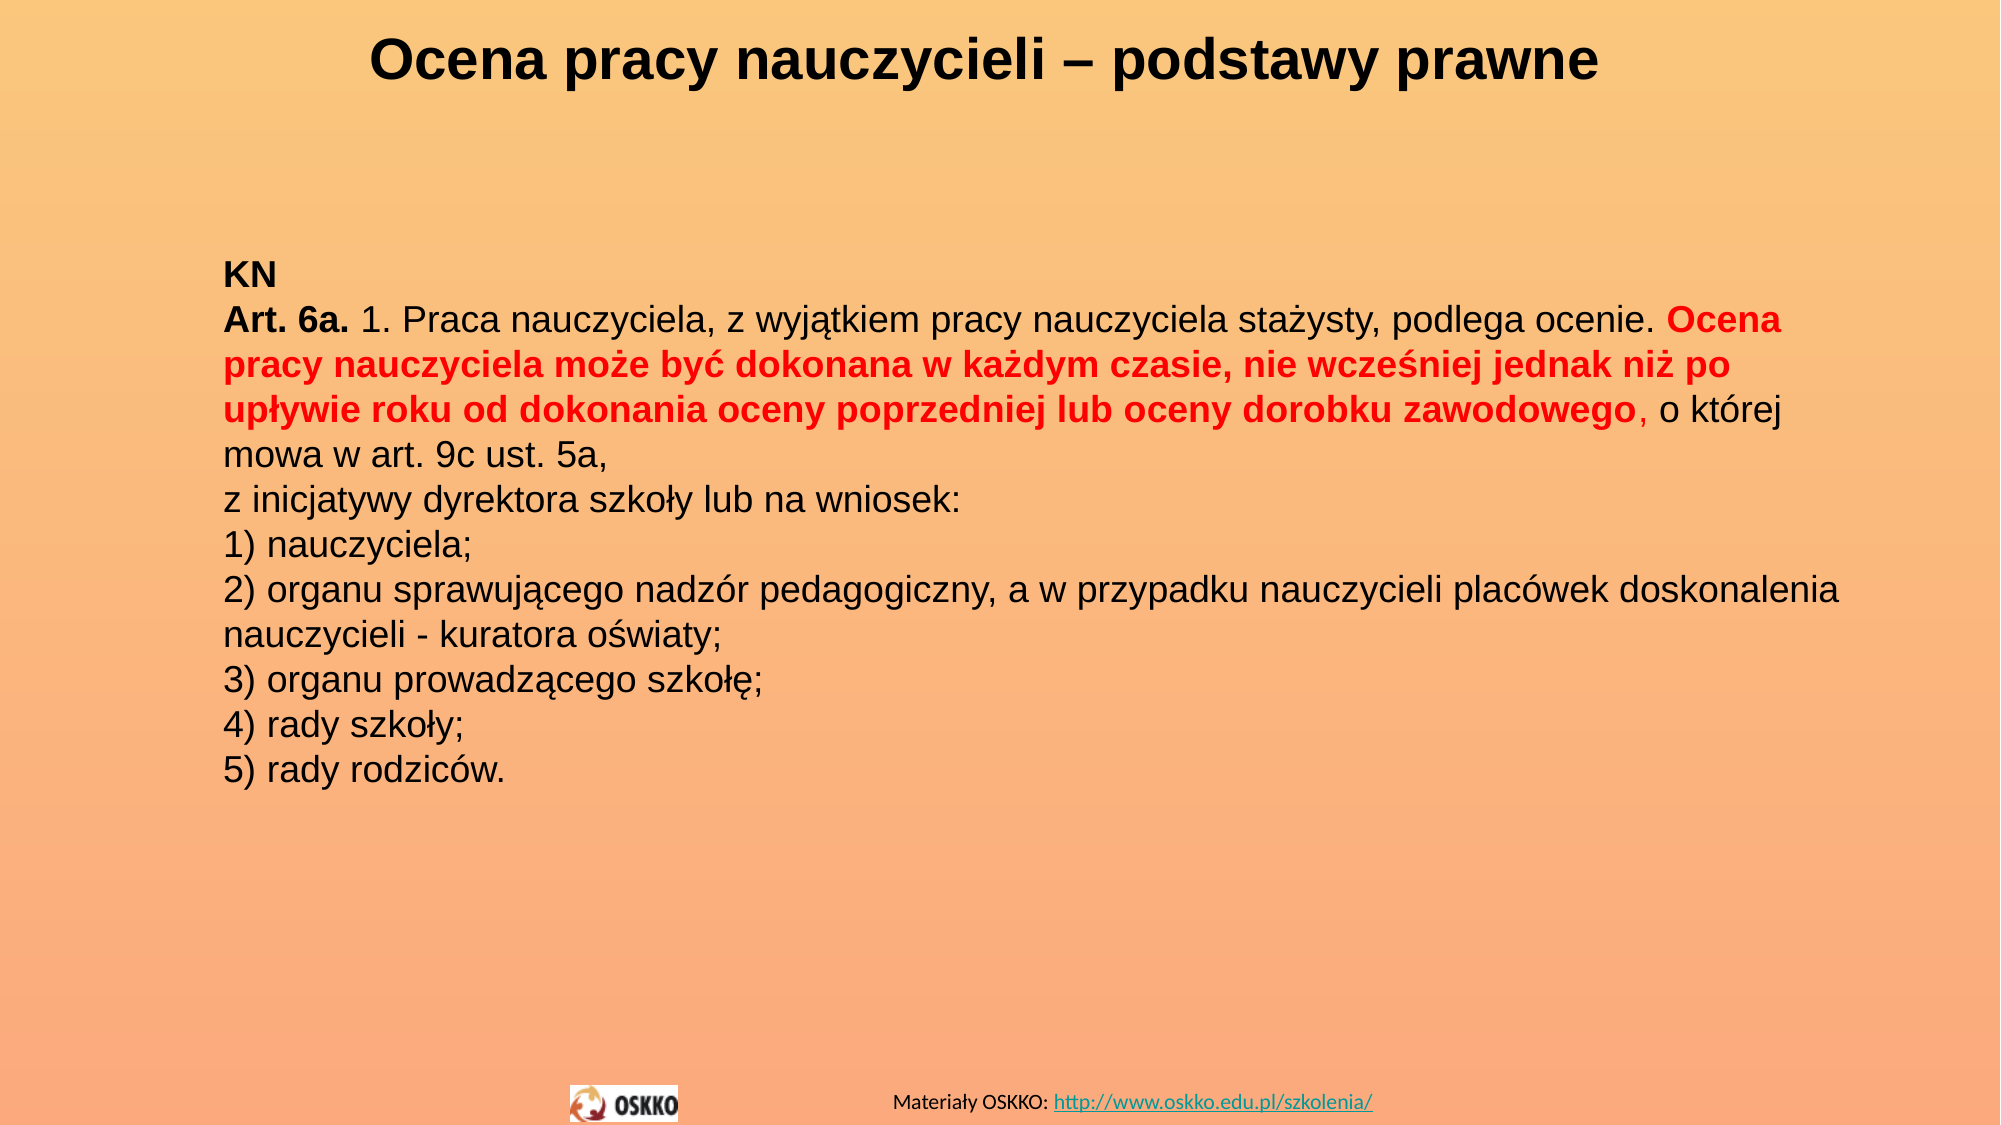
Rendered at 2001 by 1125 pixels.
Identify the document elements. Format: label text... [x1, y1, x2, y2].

text_box Ocena pracy nauczycieli – podstawy prawne [249, 13, 1721, 144]
text_box Materiały OSKKO: http://www.oskko.edu.pl/szkolenia/ [493, 1080, 1788, 1122]
text_box KN Art. 6a. 1. Praca nauczyciela, z wyjątkiem pracy nauczyciela stażysty, podlega ocenie. Ocena pracy nauczyciela może być dokonana w każdym czasie, nie wcześniej jednak niż po upływie roku od dokonania oceny poprzedniej lub oceny dorobku zawodowego, o której mowa w art. 9c ust. 5a, z inicjatywy dyrektora szkoły lub na wniosek: 1) nauczyciela; 2) organu sprawującego nadzór pedagogiczny, a w przypadku nauczycieli placówek doskonalenia nauczycieli - kuratora oświaty; 3) organu prowadzącego szkołę; 4) rady szkoły; 5) rady rodziców. [208, 243, 1886, 798]
picture [570, 1085, 678, 1123]
